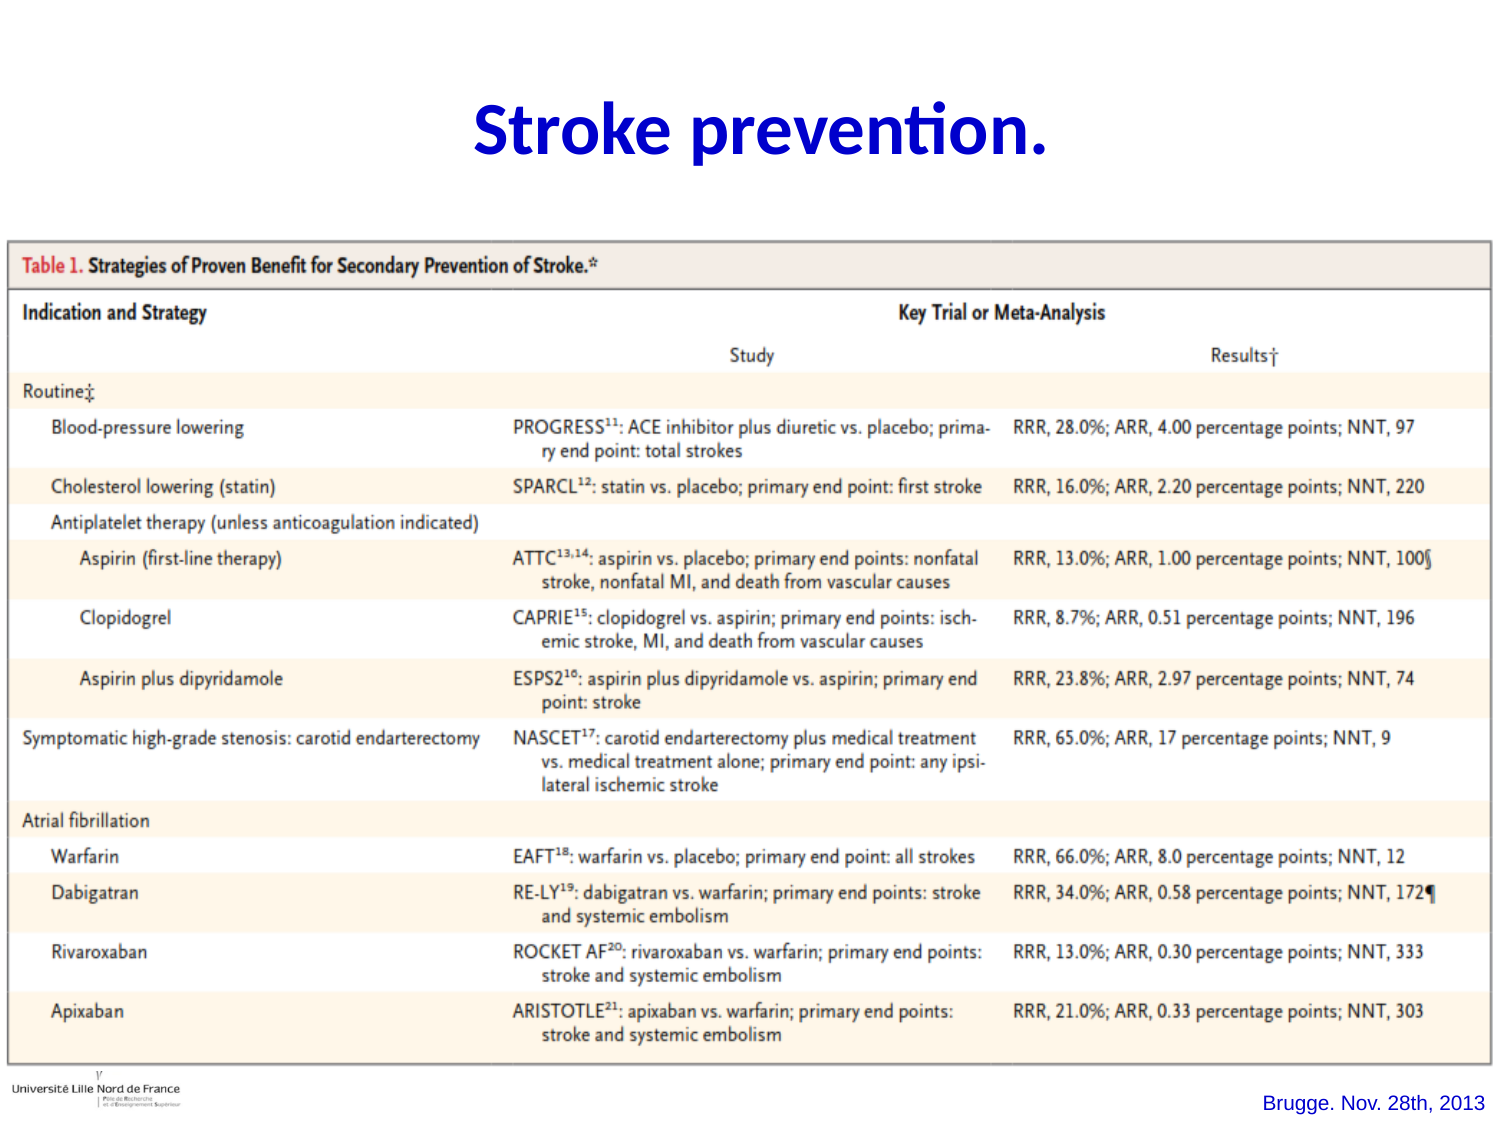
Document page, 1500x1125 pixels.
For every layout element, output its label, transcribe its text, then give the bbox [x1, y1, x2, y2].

picture [0, 231, 1500, 1123]
title Stroke prevention. [194, 30, 1329, 219]
